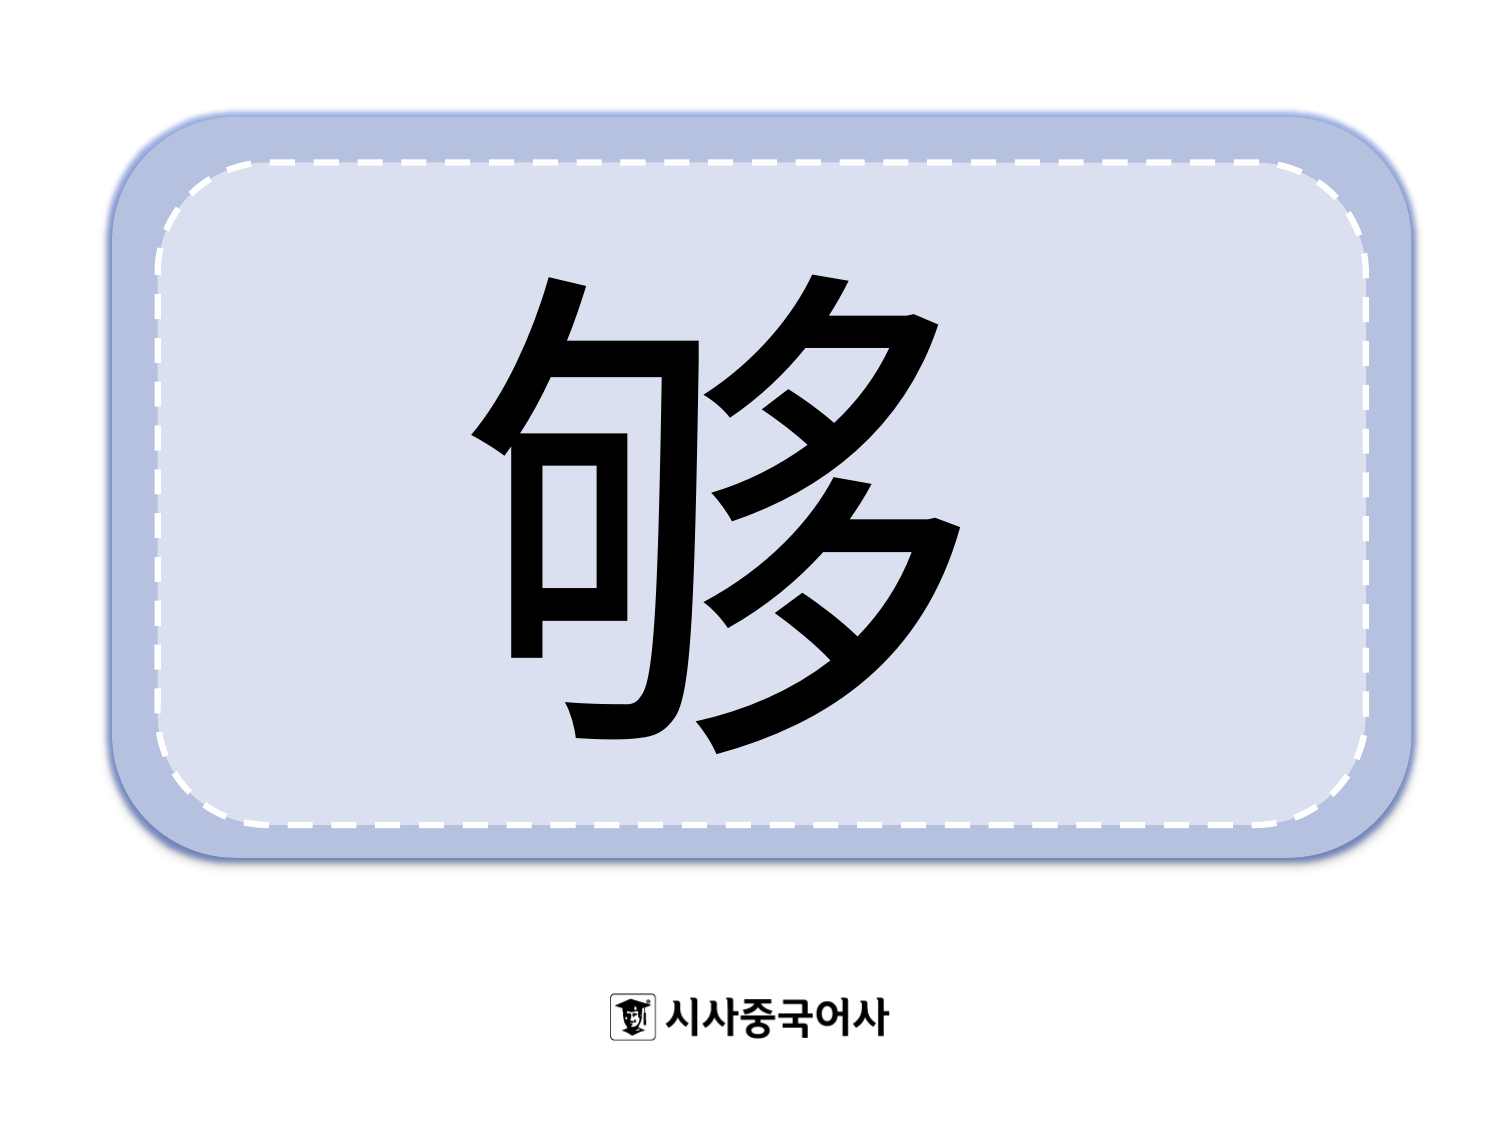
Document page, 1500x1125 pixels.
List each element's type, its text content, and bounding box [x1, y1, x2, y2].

picture [602, 987, 898, 1047]
text_box 够 [171, 172, 1380, 836]
text_box [162, 160, 1371, 824]
